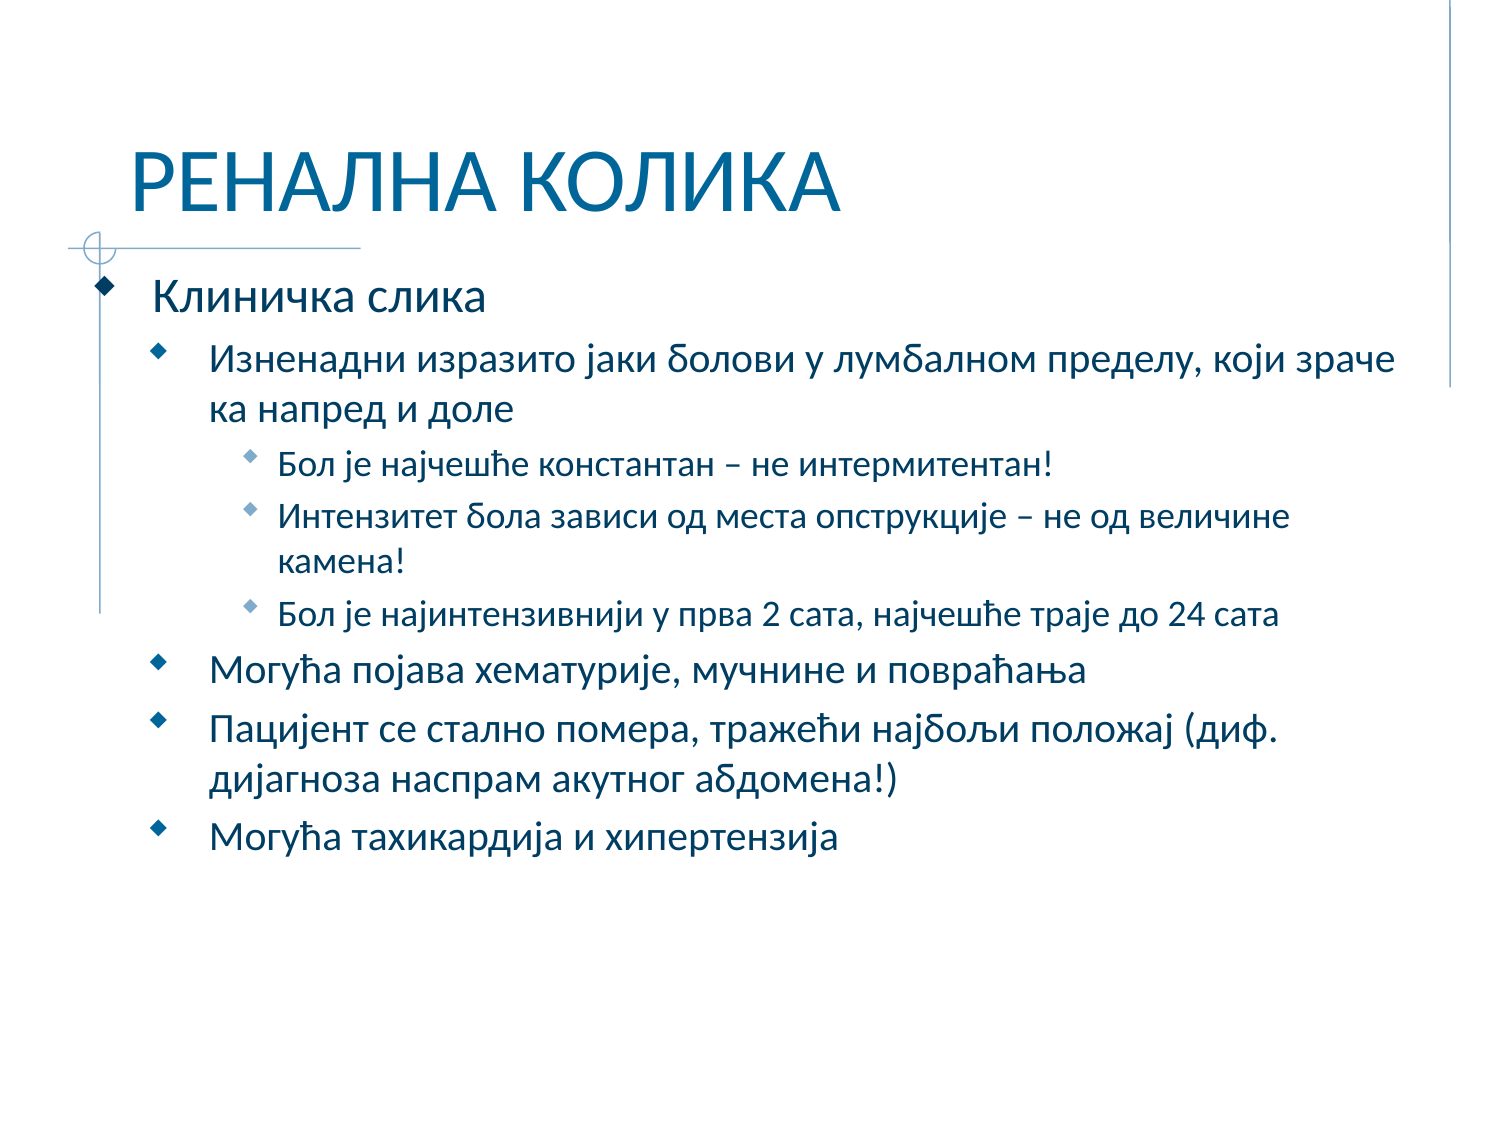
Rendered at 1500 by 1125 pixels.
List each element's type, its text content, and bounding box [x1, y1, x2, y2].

list Клиничка слика Изненадни изразито јаки болови у лумбалном пределу, који зраче ка напред и доле Бол је најчешће константан – не интермитентан! Интензитет бола зависи од места опструкције – не од величине камена! Бол је најинтензивнији у прва 2 сата, најчешће траје до 24 сата Могућа појава хематурије, мучнине и повраћања Пацијент се стално помера, тражећи најбољи положај (диф. дијагноза наспрам акутног абдомена!) Могућа тахикардија и хипертензија [74, 255, 1426, 1006]
title РЕНАЛНА КОЛИКА [113, 49, 1436, 238]
